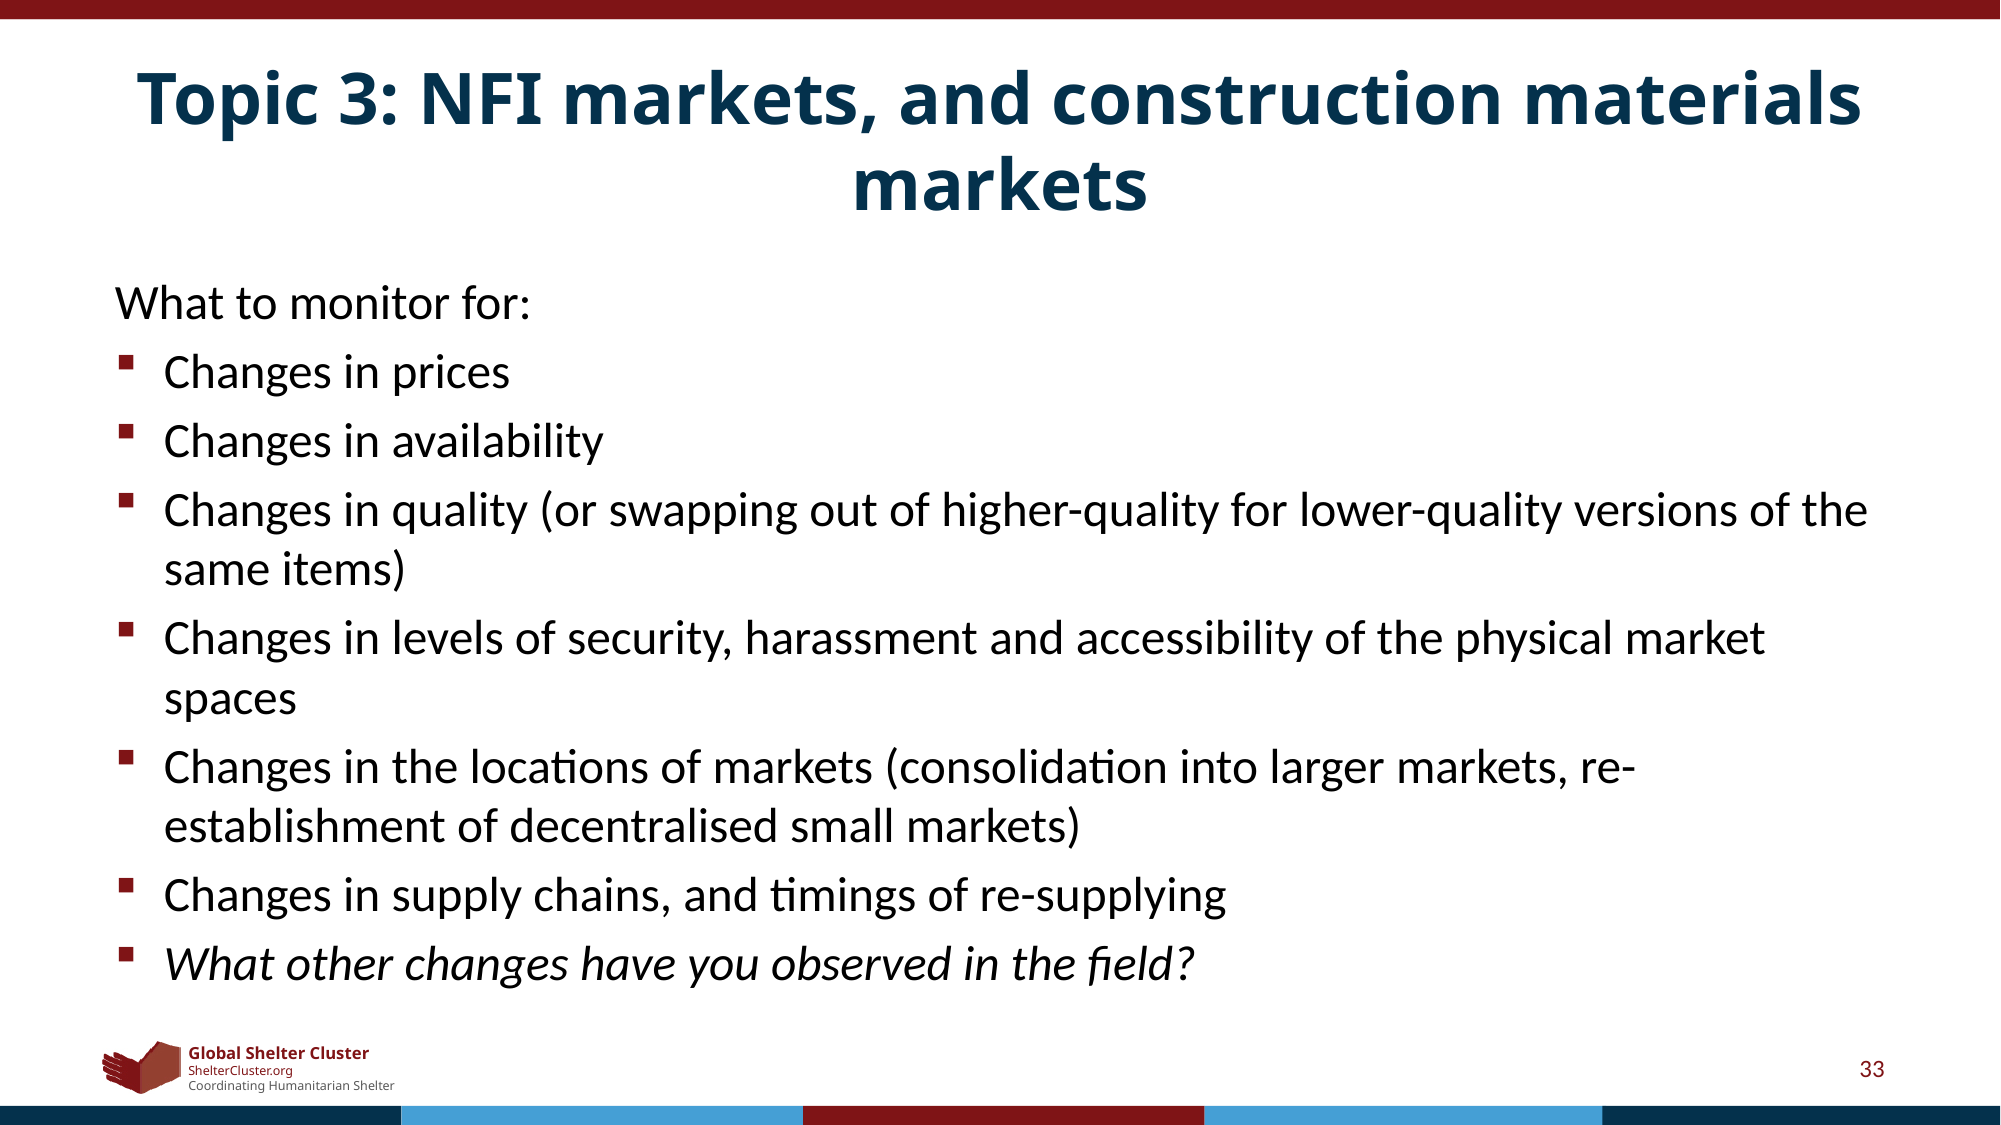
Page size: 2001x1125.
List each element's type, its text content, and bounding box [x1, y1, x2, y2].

picture [102, 1041, 181, 1094]
list What to monitor for: Changes in prices Changes in availability Changes in quality (or swapping out of higher-quality for lower-quality versions of the same items) Changes in levels of security, harassment and accessibility of the physical market spaces Changes in the locations of markets (consolidation into larger markets, re-establishment of decentralised small markets) Changes in supply chains, and timings of re-supplying What other changes have you observed in the field? [99, 262, 1900, 1005]
title Topic 3: NFI markets, and construction materials markets [99, 45, 1900, 233]
slide_number 33 [1433, 1037, 1900, 1098]
